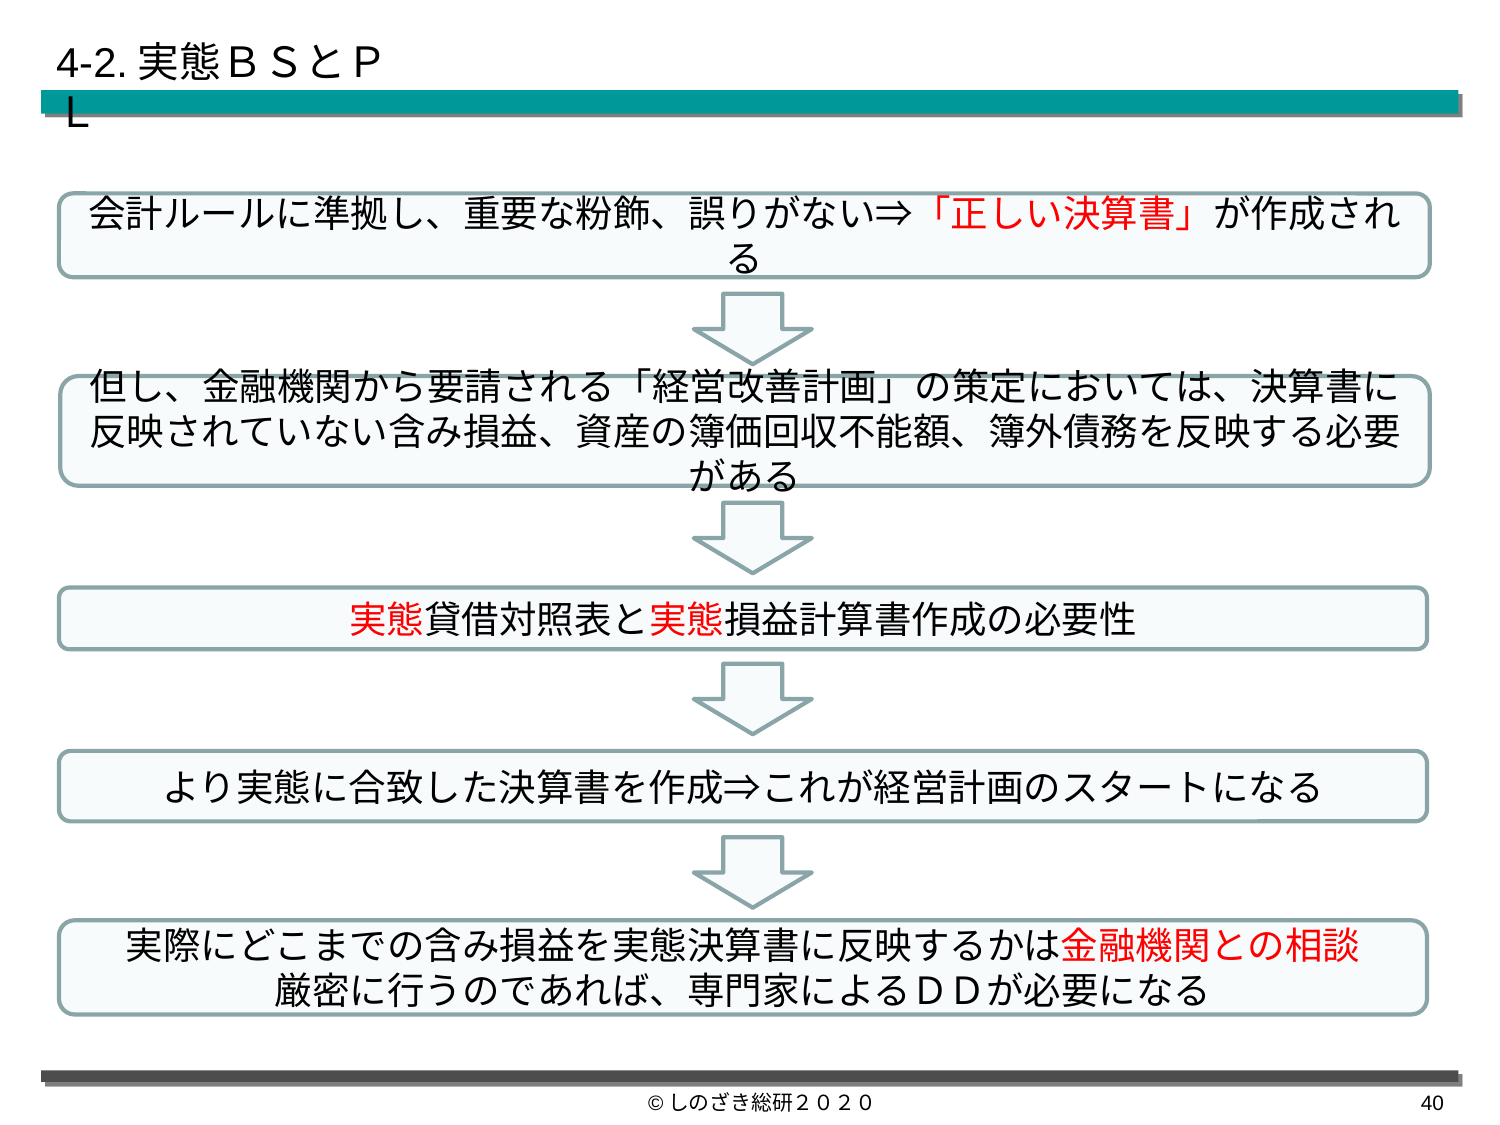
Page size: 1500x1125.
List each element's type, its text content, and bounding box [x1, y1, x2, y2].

text_box 但し、金融機関から要請される「経営改善計画」の策定においては、決算書に反映されていない含み損益、資産の簿価回収不能額、簿外債務を反映する必要がある [58, 373, 1432, 488]
text_box [691, 291, 814, 367]
footer ©しのざき総研２０２０ [524, 1082, 1000, 1125]
slide_number 39 [1108, 1082, 1459, 1125]
text_box 実際にどこまでの含み損益を実態決算書に反映するかは金融機関との相談 厳密に行うのであれば、専門家によるＤＤが必要になる [56, 918, 1430, 1017]
text_box より実態に合致した決算書を作成⇒これが経営計画のスタートになる [56, 748, 1430, 824]
text_box 実態貸借対照表と実態損益計算書作成の必要性 [56, 585, 1430, 652]
text_box [691, 835, 814, 910]
text_box 4-2.実態ＢＳとＰＬ [41, 28, 420, 144]
text_box 会計ルールに準拠し、重要な粉飾、誤りがない⇒「正しい決算書」が作成される [56, 191, 1432, 280]
text_box [691, 661, 814, 737]
text_box [691, 500, 814, 576]
